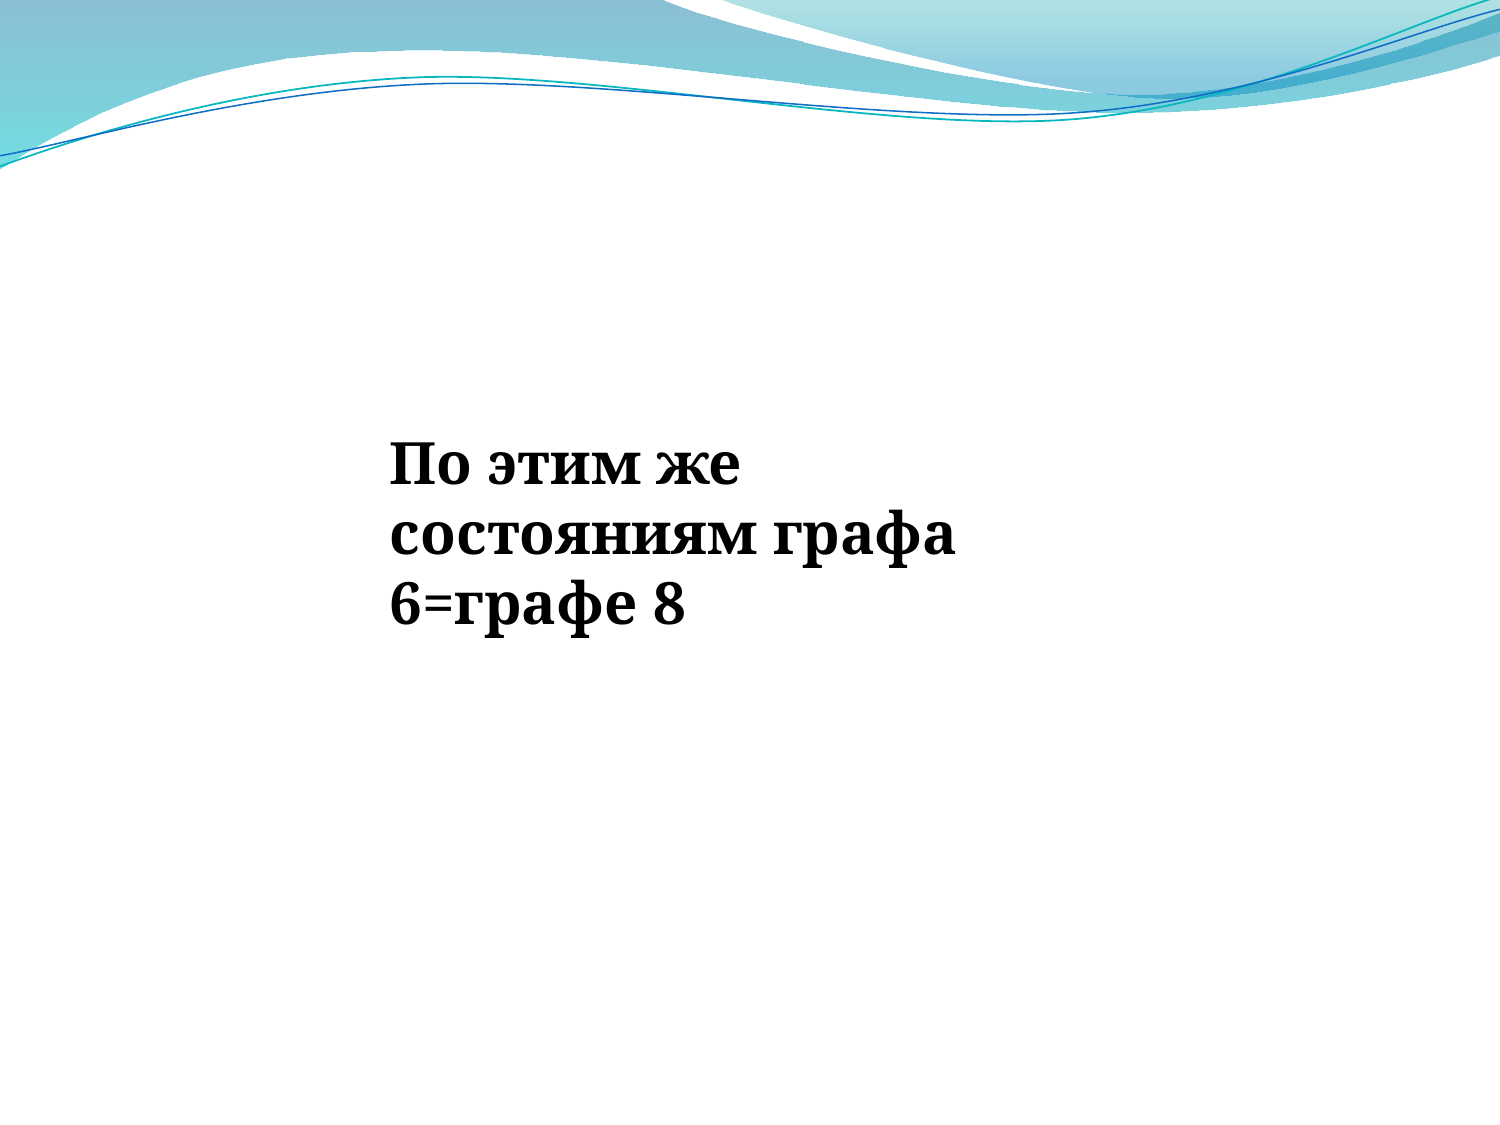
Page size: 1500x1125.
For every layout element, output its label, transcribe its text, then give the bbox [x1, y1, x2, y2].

text_box По этим же состояниям графа 6=графе 8 [374, 418, 1125, 644]
